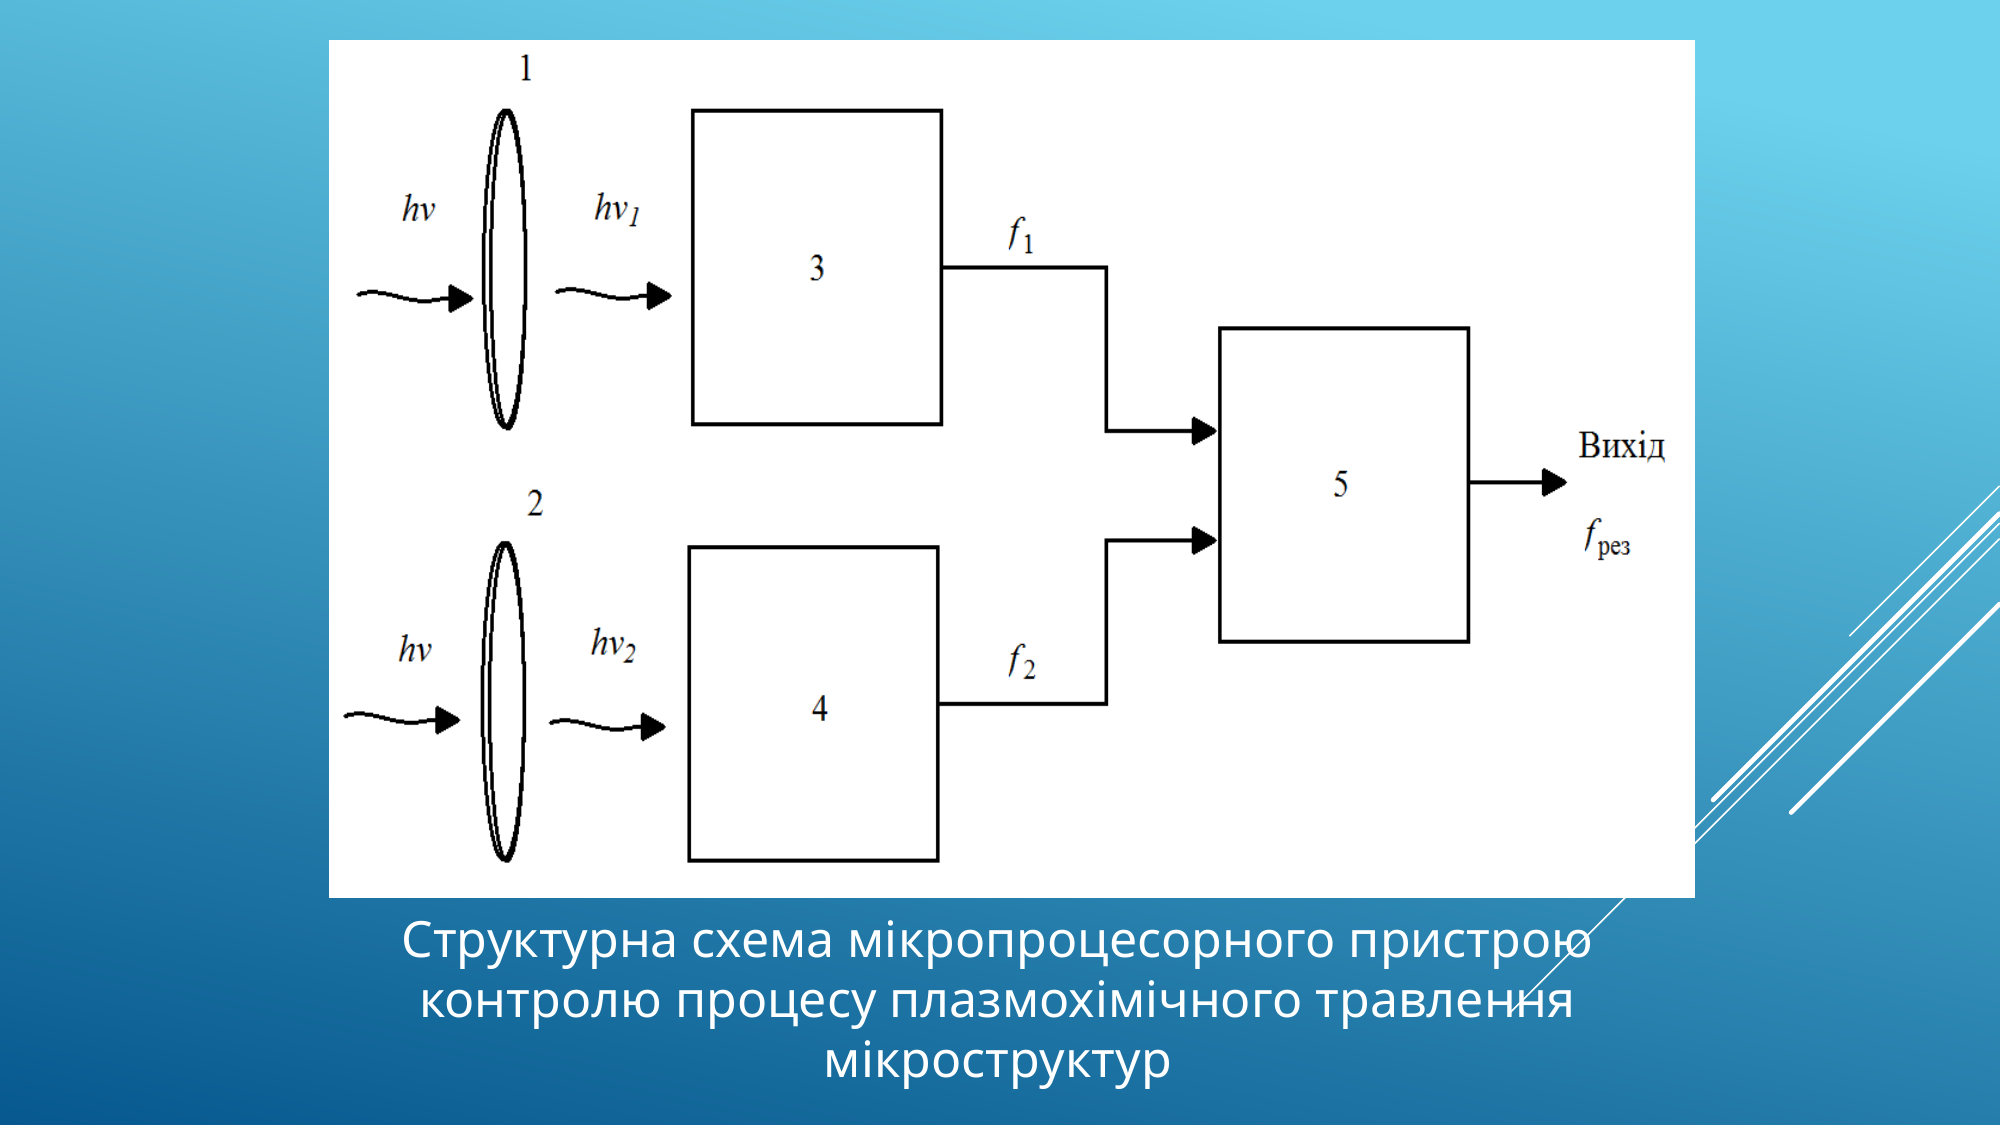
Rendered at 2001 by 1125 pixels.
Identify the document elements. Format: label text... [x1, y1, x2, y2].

list Структурна схема мікропроцесорного пристрою контролю процесу плазмохімічного травлення мікроструктур [266, 869, 1730, 1125]
picture [328, 39, 1695, 898]
